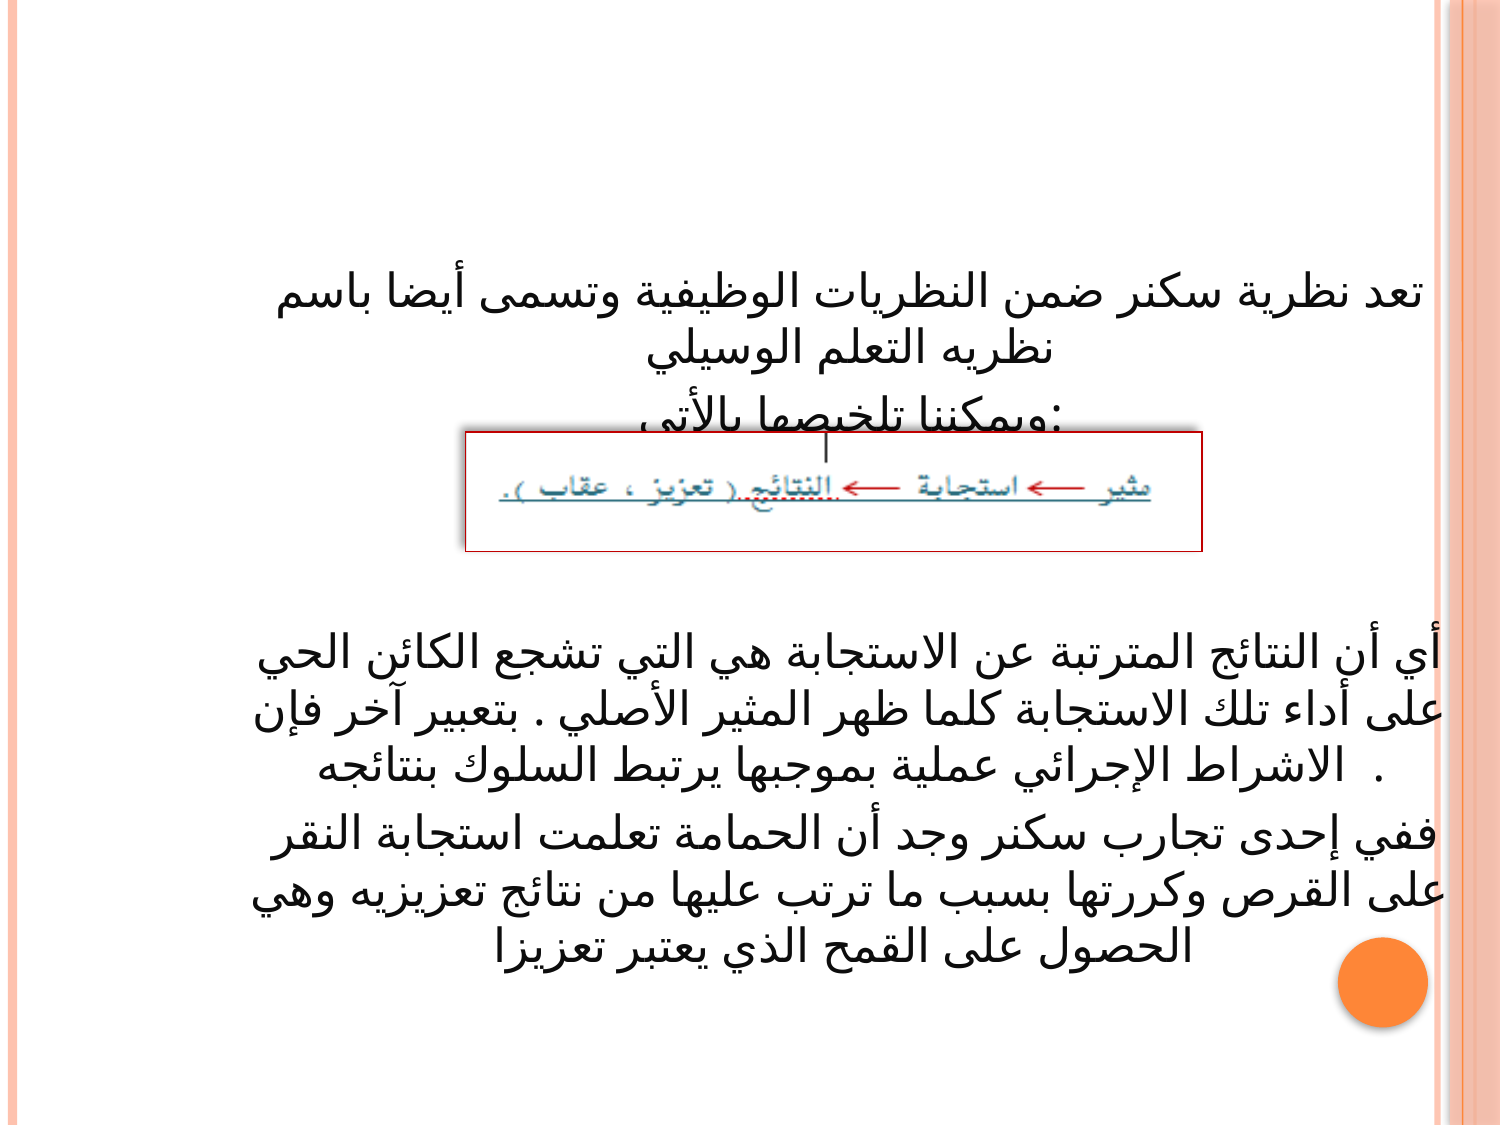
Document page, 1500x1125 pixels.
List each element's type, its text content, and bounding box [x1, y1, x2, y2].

picture [465, 431, 1202, 552]
list تعد نظرية سكنر ضمن النظريات الوظيفية وتسمى أيضا باسم نظريه التعلم الوسيلي ويمكننا تلخيصها بالأتي: أي أن النتائج المترتبة عن الاستجابة هي التي تشجع الكائن الحي على أداء تلك الاستجابة كلما ظهر المثير الأصلي . بتعبير آخر فإن الاشراط الإجرائي عملية بموجبها يرتبط السلوك بنتائجه . ففي إحدى تجارب سكنر وجد أن الحمامة تعلمت استجابة النقر على القرص وكررتها بسبب ما ترتب عليها من نتائج تعزيزيه وهي الحصول على القمح الذي يعتبر تعزيزا [235, 196, 1466, 1025]
